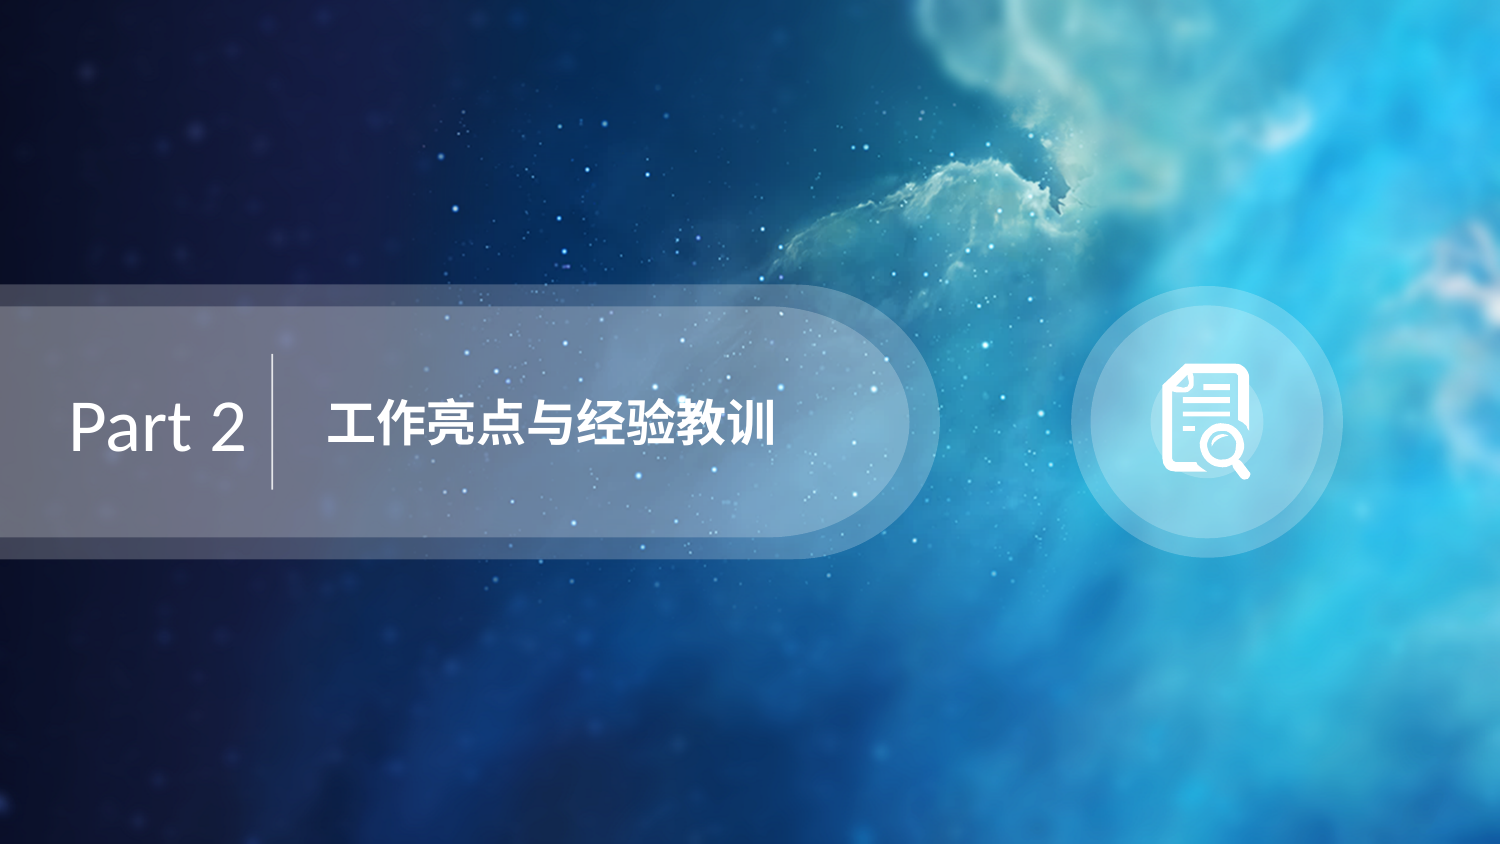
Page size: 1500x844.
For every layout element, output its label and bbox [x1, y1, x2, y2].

text_box [1070, 285, 1344, 558]
picture [0, 0, 1500, 844]
text_box [0, 284, 941, 560]
